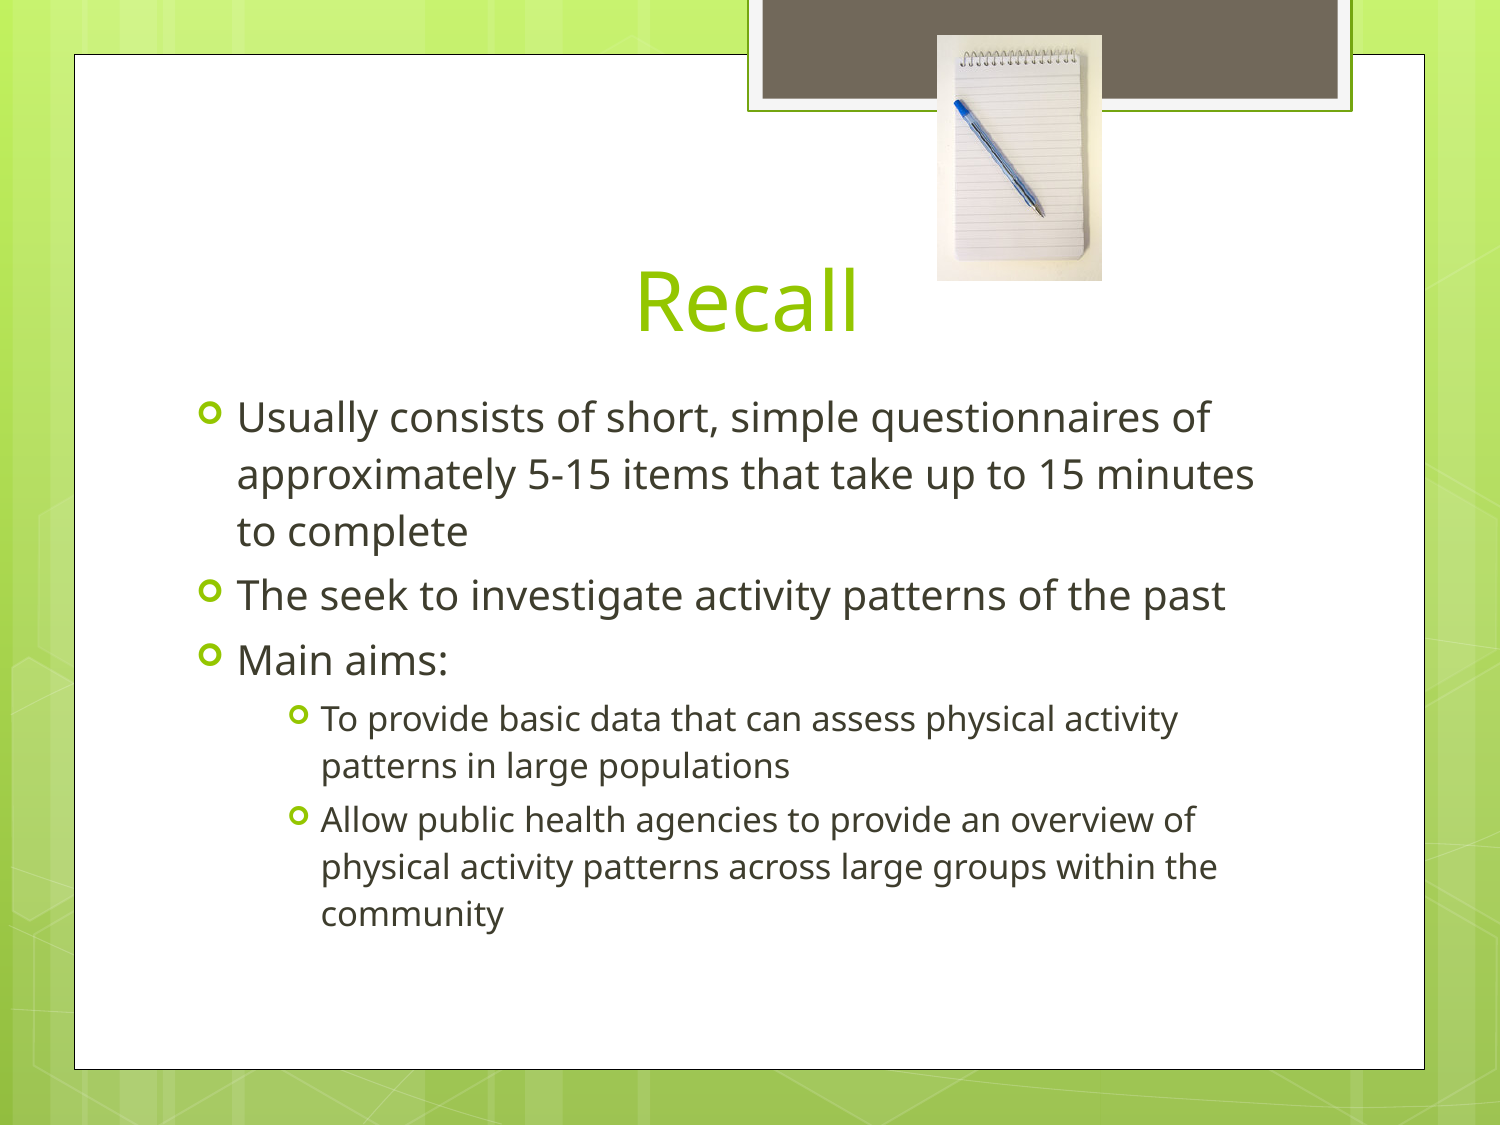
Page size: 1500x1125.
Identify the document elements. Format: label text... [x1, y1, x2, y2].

list Usually consists of short, simple questionnaires of approximately 5-15 items that take up to 15 minutes to complete The seek to investigate activity patterns of the past Main aims: To provide basic data that can assess physical activity patterns in large populations Allow public health agencies to provide an overview of physical activity patterns across large groups within the community [171, 381, 1283, 957]
picture [937, 34, 1102, 281]
title Recall [171, 168, 1324, 357]
